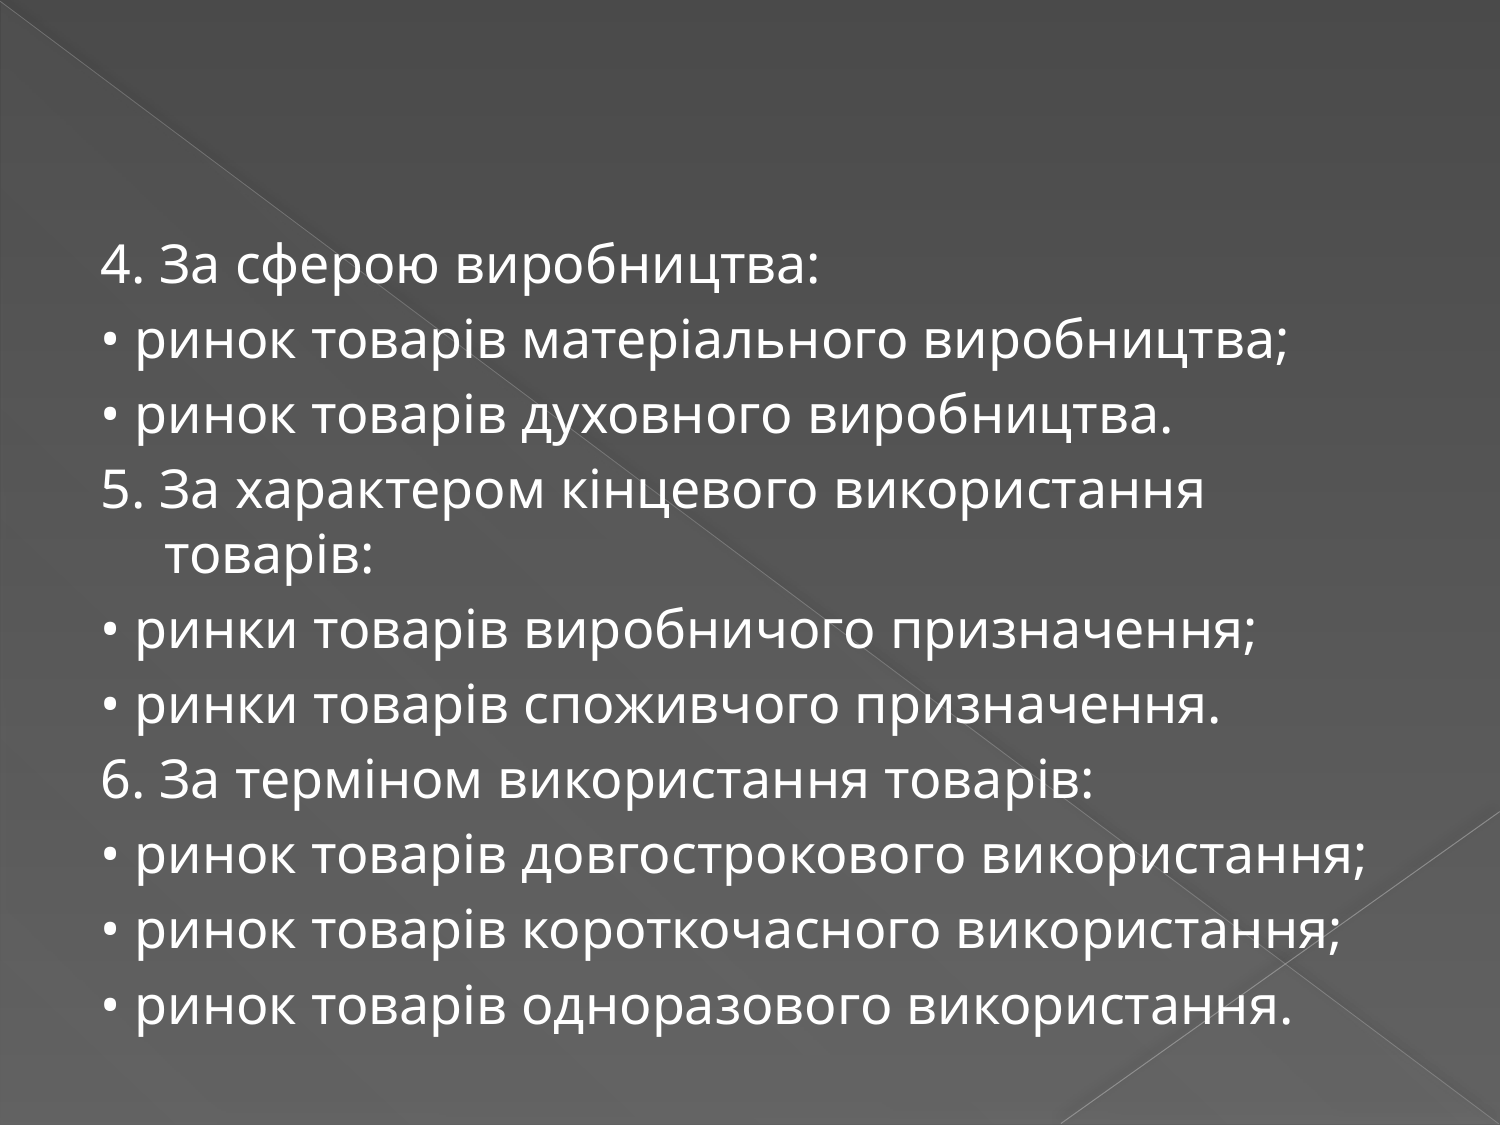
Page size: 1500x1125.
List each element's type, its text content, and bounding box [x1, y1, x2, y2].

list 4. За сферою виробництва: • ринок товарів матеріального виробництва; • ринок товарів духовного виробництва. 5. За характером кінцевого використання товарів: • ринки товарів виробничого призначення; • ринки товарів споживчого призначення. 6. За терміном використання товарів: • ринок товарів довгострокового використання; • ринок товарів короткочасного використання; • ринок товарів одноразового використання. [75, 222, 1425, 1059]
